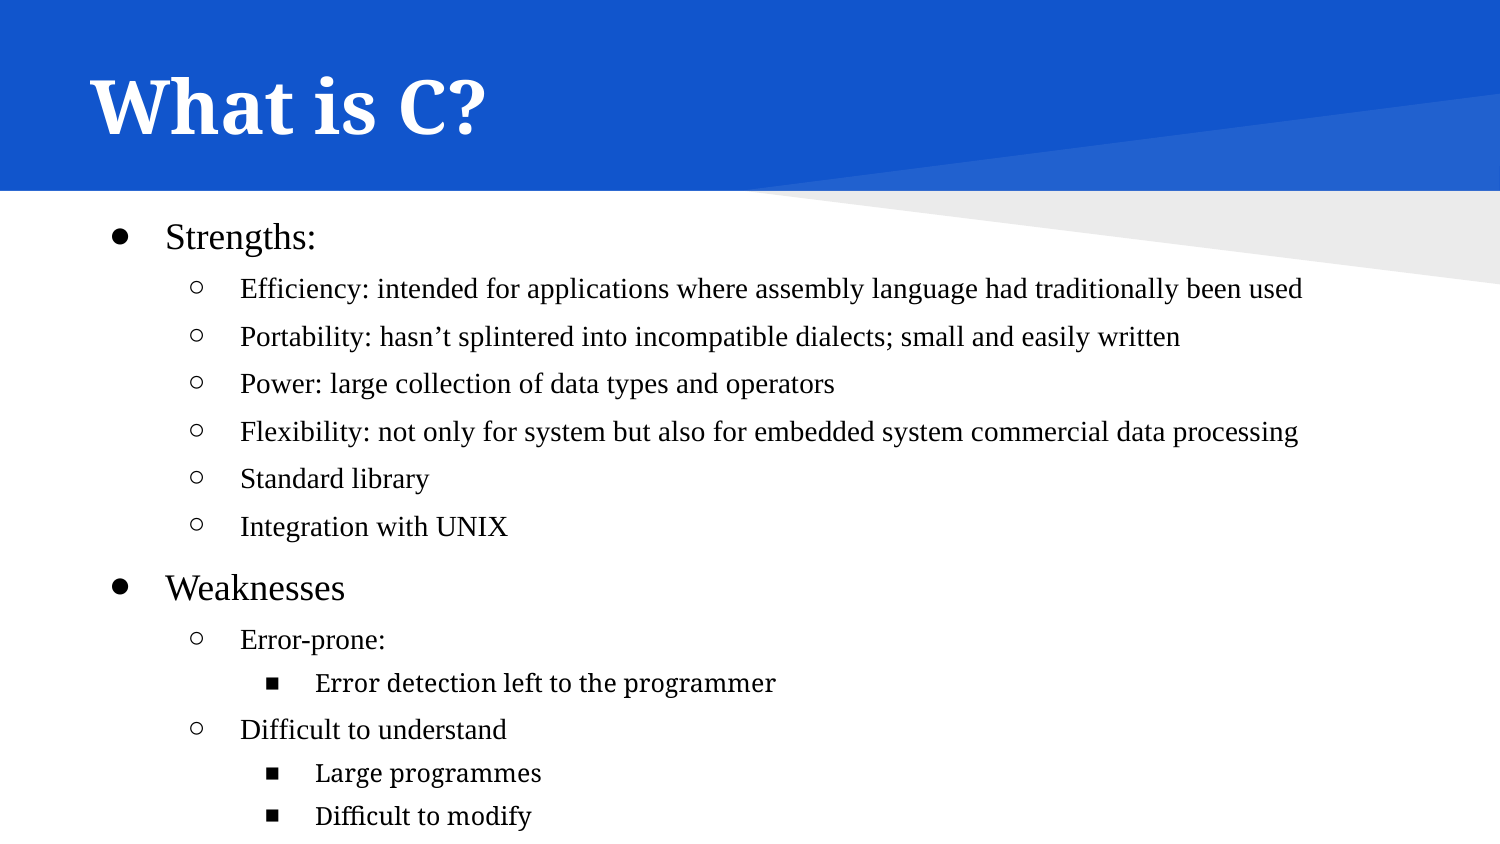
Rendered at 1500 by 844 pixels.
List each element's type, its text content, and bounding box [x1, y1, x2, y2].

title What is C? [75, 33, 1425, 175]
list Strengths: Efficiency: intended for applications where assembly language had traditionally been used Portability: hasn’t splintered into incompatible dialects; small and easily written Power: large collection of data types and operators Flexibility: not only for system but also for embedded system commercial data processing Standard library Integration with UNIX Weaknesses Error-prone: Error detection left to the programmer Difficult to understand Large programmes Difficult to modify Memory management Memory management is left to the programmer [75, 196, 1425, 808]
